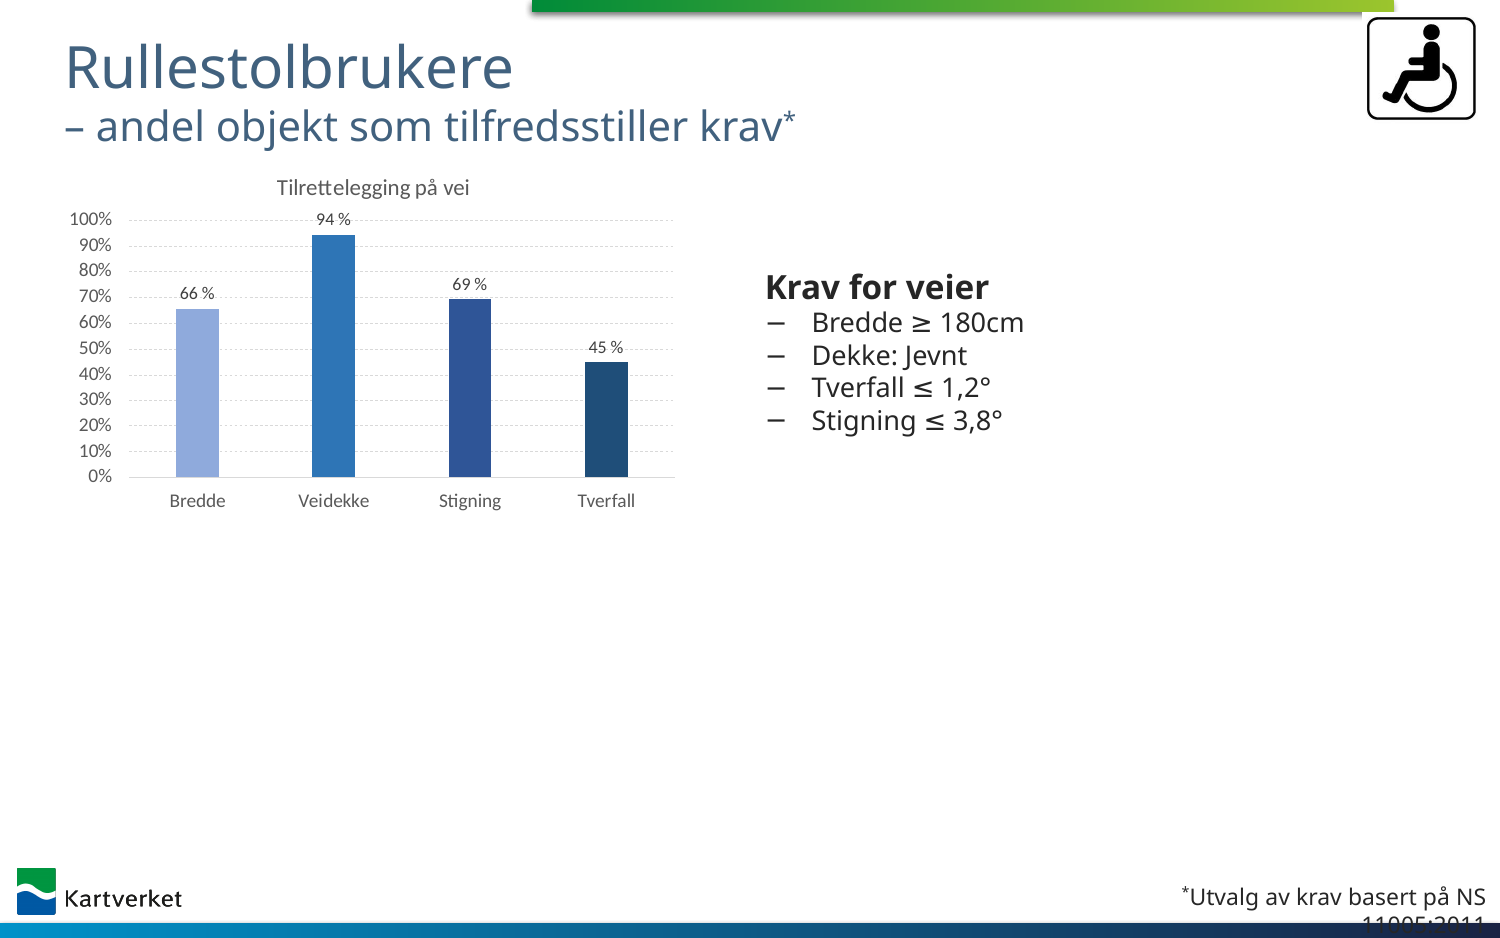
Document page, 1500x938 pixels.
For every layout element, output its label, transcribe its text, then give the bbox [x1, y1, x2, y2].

text_box *Utvalg av krav basert på NS 11005:2011 [1068, 873, 1500, 938]
text_box Rullestolbrukere – andel objekt som tilfredsstiller krav* [49, 25, 1431, 158]
picture [1362, 12, 1481, 126]
text_box Krav for veier Bredde ≥ 180cm Dekke: Jevnt Tverfall ≤ 1,2° Stigning ≤ 3,8° [750, 258, 1234, 444]
picture [62, 166, 685, 519]
